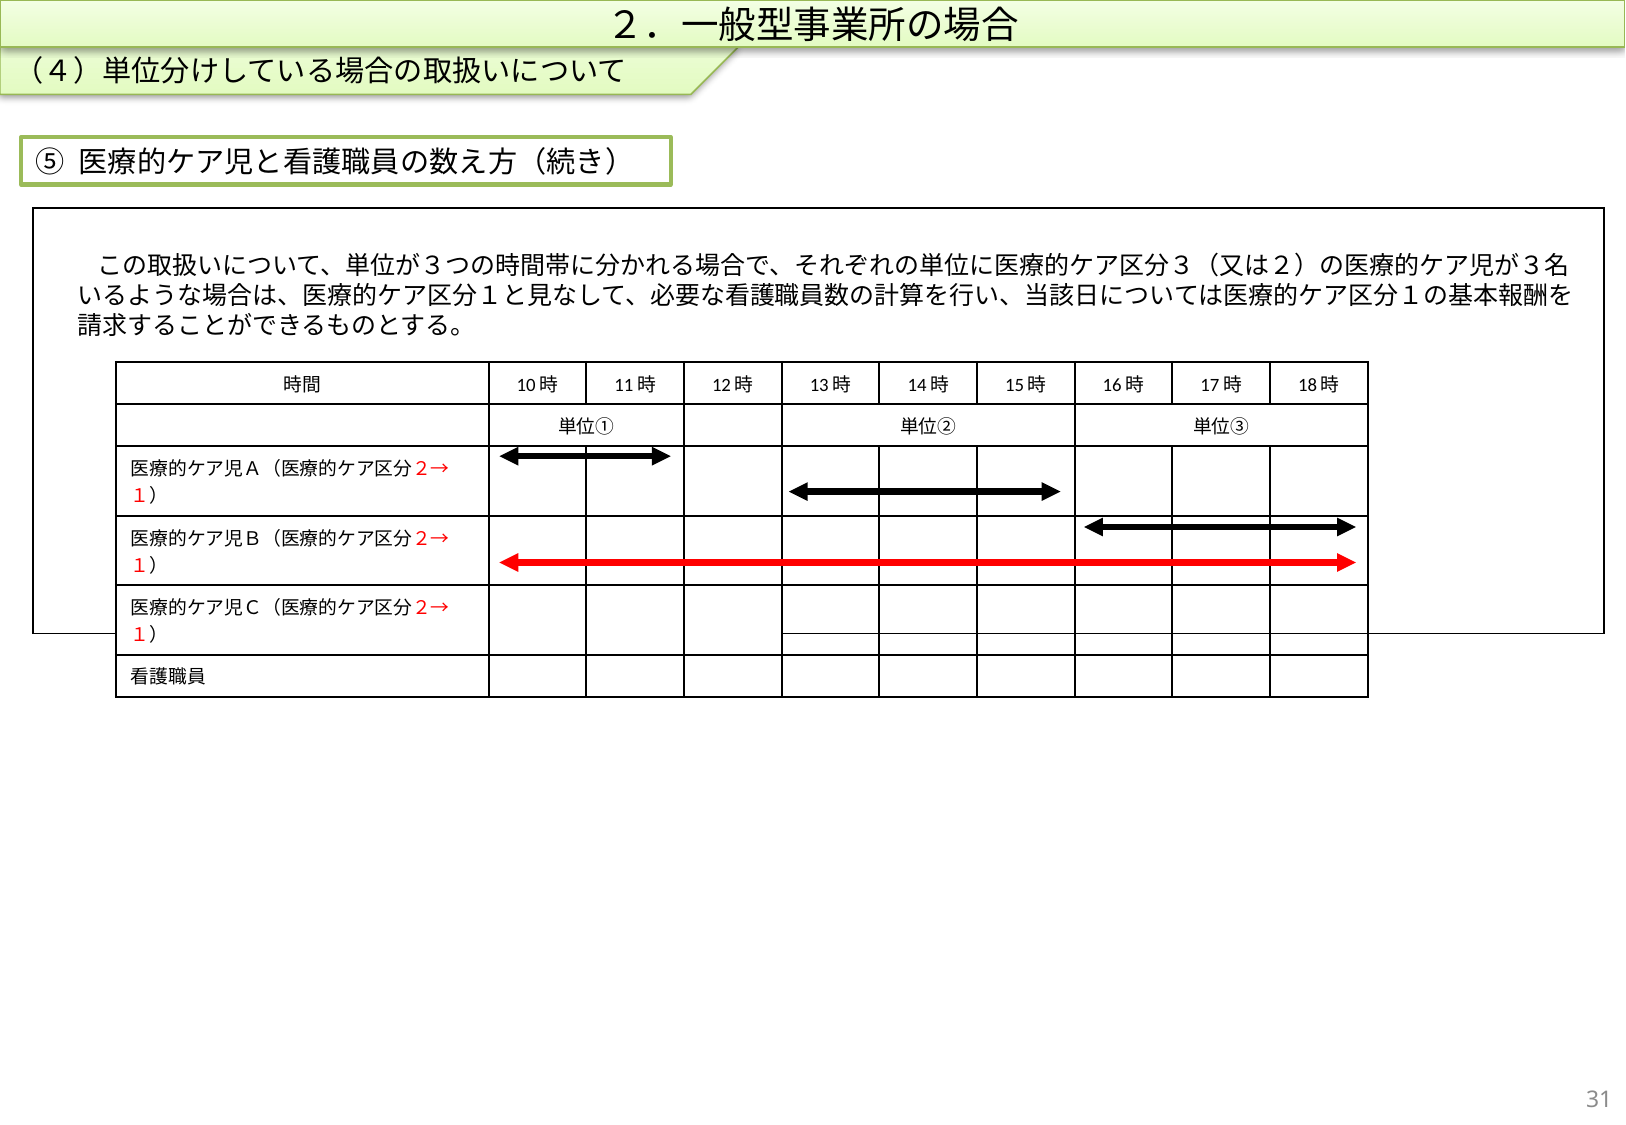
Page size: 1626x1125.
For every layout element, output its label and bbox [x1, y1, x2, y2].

table_cell [1103, 517, 1171, 524]
table_cell [1173, 586, 1269, 654]
table_cell [1173, 517, 1269, 524]
table_header [978, 363, 1074, 403]
table_header [587, 363, 683, 403]
table_cell [587, 656, 683, 696]
table_header [117, 363, 488, 403]
table_cell [117, 656, 488, 696]
table_header [1173, 363, 1269, 403]
table_cell [685, 405, 781, 445]
table_cell [1076, 586, 1171, 654]
table_cell [1271, 447, 1367, 515]
table_cell [685, 517, 781, 559]
table_cell [587, 517, 683, 559]
table_cell [490, 656, 585, 696]
table_cell [685, 586, 781, 654]
table_cell [587, 447, 683, 515]
table_cell [490, 586, 585, 654]
table_cell [1076, 447, 1171, 515]
table_header [1271, 363, 1367, 403]
text_box [32, 208, 1604, 634]
table_cell [880, 517, 976, 559]
table_cell [117, 405, 488, 445]
table_cell [783, 566, 878, 584]
table_cell [1271, 517, 1337, 524]
table_header [783, 363, 878, 403]
table_cell [880, 447, 976, 488]
text_box [19, 135, 673, 187]
table_cell [978, 447, 1074, 515]
table_cell [1173, 530, 1269, 559]
table_cell [1173, 566, 1269, 584]
table_cell [880, 495, 976, 515]
table_cell [685, 656, 781, 696]
table_cell [978, 586, 1074, 654]
table_cell [1076, 405, 1367, 445]
table_cell [490, 517, 585, 584]
table_header [490, 363, 585, 403]
table_cell [783, 405, 1074, 445]
table_cell [587, 447, 651, 453]
table_cell [685, 447, 781, 515]
table_cell [685, 566, 781, 584]
table_cell [978, 517, 1074, 559]
table_cell [1076, 517, 1171, 559]
table_cell [117, 517, 488, 584]
table_cell [1271, 586, 1367, 654]
table_cell [490, 405, 683, 445]
table_cell [880, 656, 976, 696]
table_cell [1076, 656, 1171, 696]
table_cell [1271, 517, 1367, 584]
table_cell [880, 586, 976, 654]
table_header [880, 363, 976, 403]
table_cell [880, 566, 976, 584]
table_cell [783, 447, 878, 515]
table_cell [587, 566, 683, 584]
table_cell [783, 517, 878, 559]
table_cell [117, 586, 488, 654]
table_cell [587, 586, 683, 654]
table_cell [783, 586, 878, 654]
slide_number [1248, 1070, 1625, 1125]
table_cell [1271, 656, 1367, 696]
table_cell [1173, 447, 1269, 515]
table_header [1076, 363, 1171, 403]
table_cell [978, 656, 1074, 696]
table_header [685, 363, 781, 403]
table_cell [490, 447, 585, 515]
table_cell [1076, 566, 1171, 584]
table_cell [1173, 656, 1269, 696]
table_cell [519, 447, 585, 453]
text_box [0, 0, 1625, 96]
table_cell [978, 566, 1074, 584]
table_cell [783, 656, 878, 696]
table_cell [117, 447, 488, 515]
